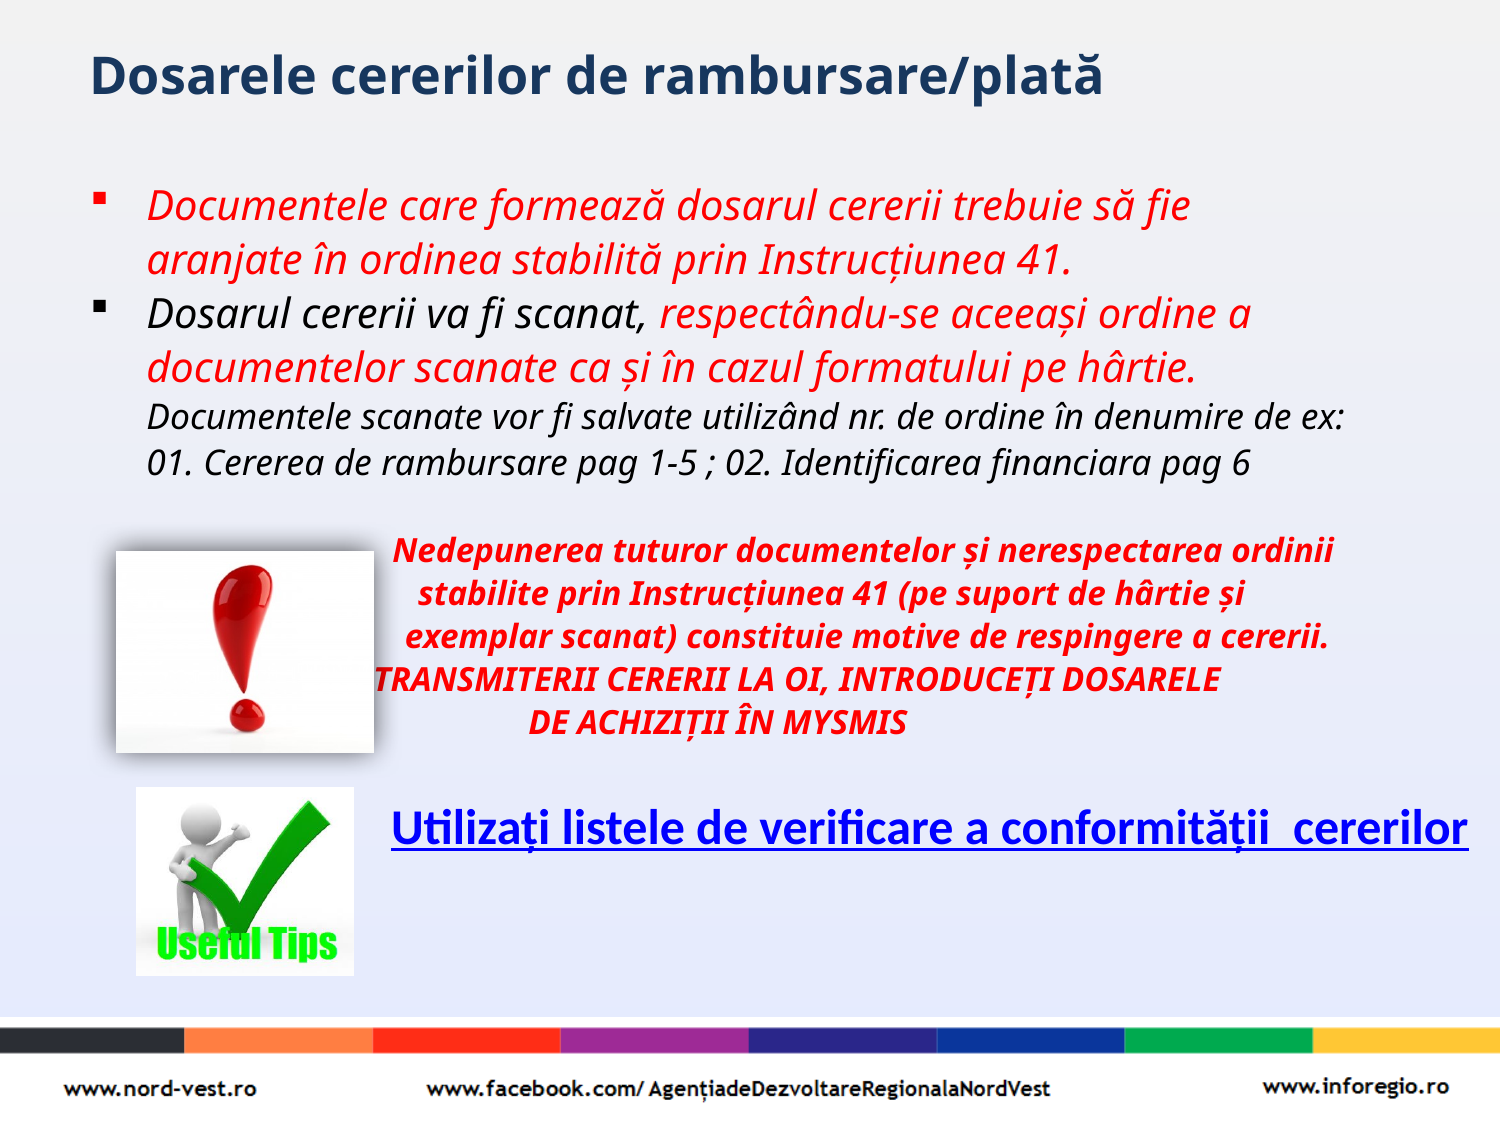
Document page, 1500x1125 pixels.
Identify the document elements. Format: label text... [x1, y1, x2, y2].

picture [135, 787, 354, 977]
picture [0, 1017, 1500, 1125]
text_box Utilizați listele de verificare a conformității cererilor [376, 787, 1485, 863]
text_box Documentele care formează dosarul cererii trebuie să fie aranjate în ordinea stabilită prin Instrucțiunea 41. Dosarul cererii va fi scanat, respectându-se aceeași ordine a documentelor scanate ca și în cazul formatului pe hârtie. Documentele scanate vor fi salvate utilizând nr. de ordine în denumire de ex: 01. Cererea de rambursare pag 1-5 ; 02. Identificarea financiara pag 6 Nedepunerea tuturor documentelor și nerespectarea ordinii stabilite prin Instrucțiunea 41 (pe suport de hârtie și exemplar scanat) constituie motive de respingere a cererii. ANTERIOR TRANSMITERII CERERII LA OI, INTRODUCEȚI DOSARELE DE ACHIZIȚII ÎN MYSMIS [87, 174, 1475, 742]
picture [116, 551, 374, 753]
title Dosarele cererilor de rambursare/plată [89, 42, 1411, 164]
